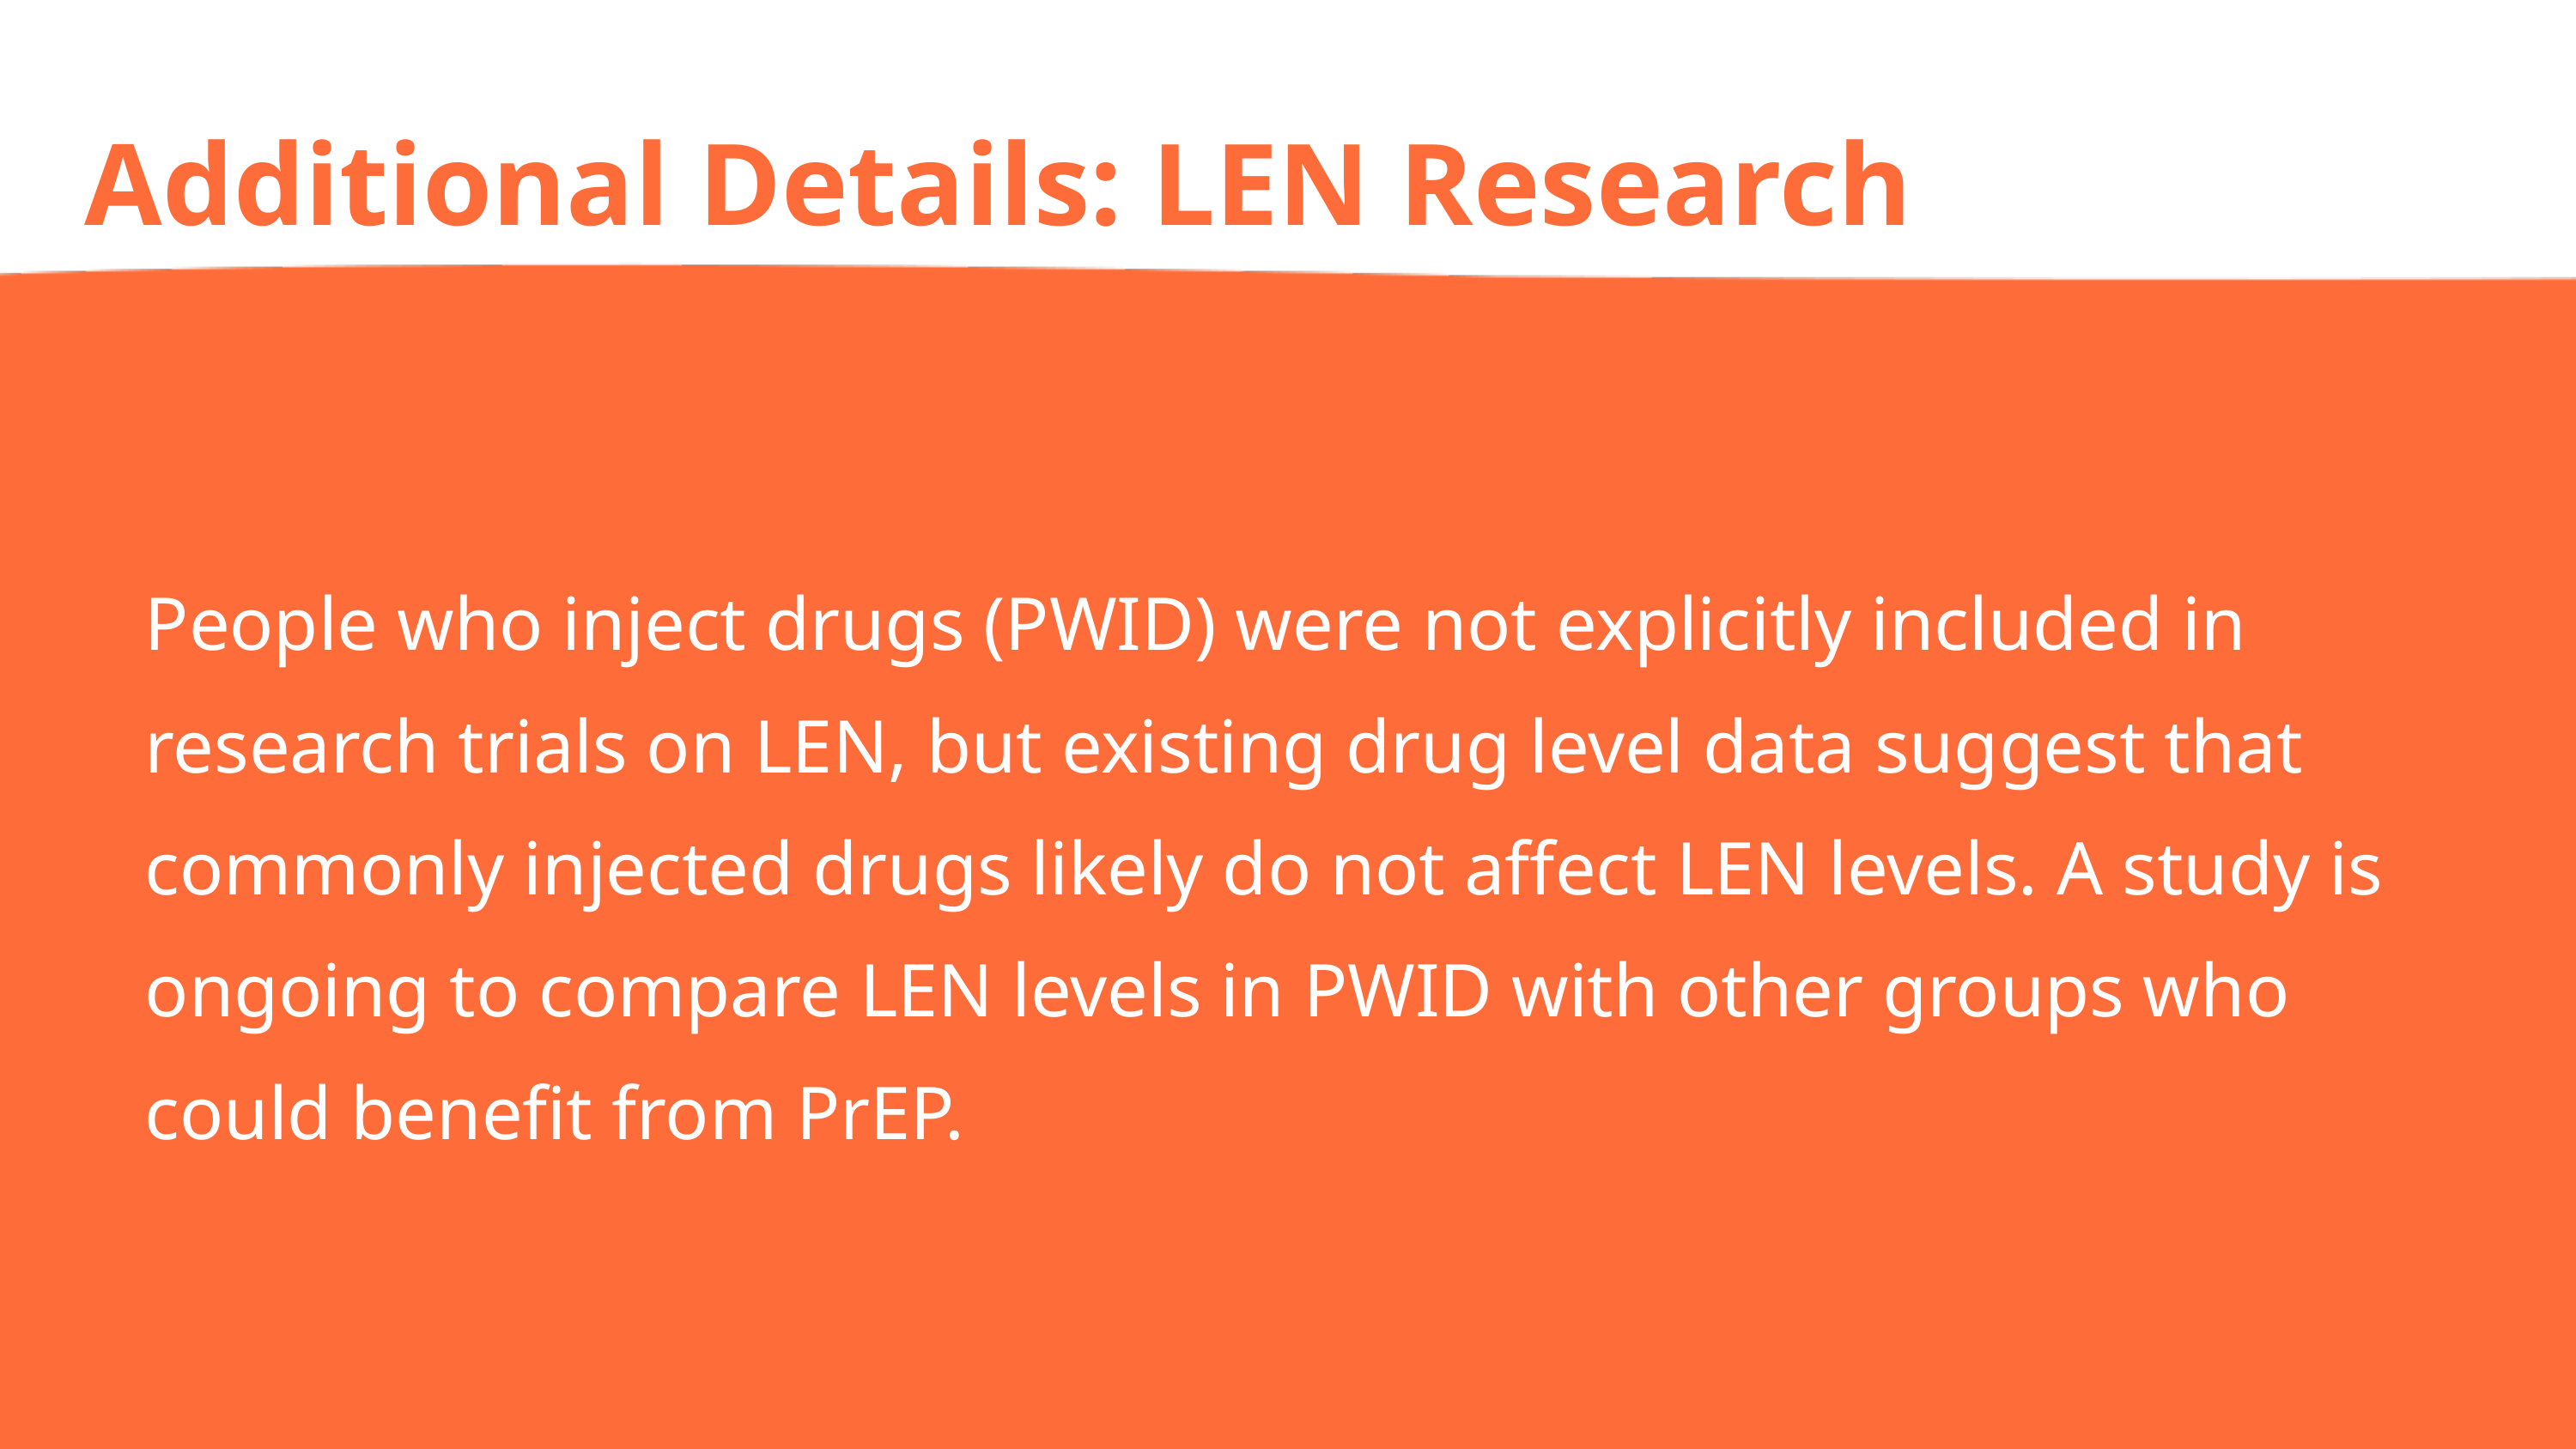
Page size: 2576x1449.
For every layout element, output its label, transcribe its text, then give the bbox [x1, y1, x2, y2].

text_box [0, 249, 2576, 1449]
text_box Additional Details: LEN Research [84, 58, 2360, 249]
text_box People who inject drugs (PWID) were not explicitly included in research trials on LEN, but existing drug level data suggest that commonly injected drugs likely do not affect LEN levels. A study is ongoing to compare LEN levels in PWID with other groups who could benefit from PrEP. [144, 543, 2432, 1155]
